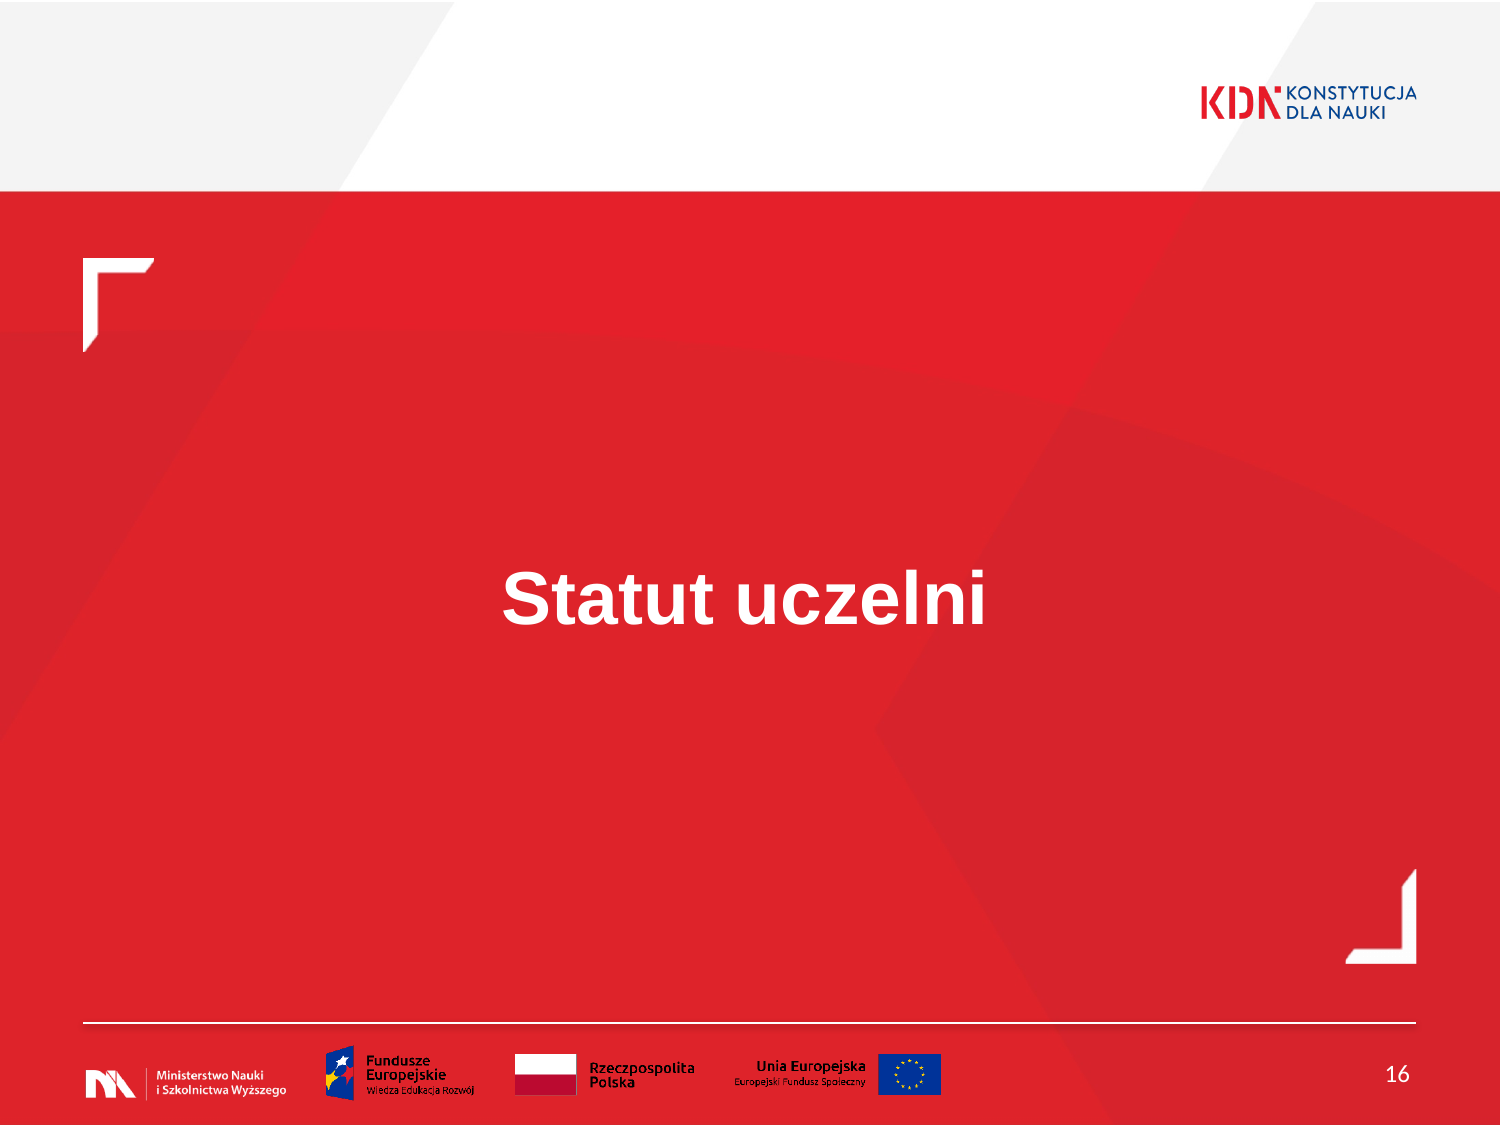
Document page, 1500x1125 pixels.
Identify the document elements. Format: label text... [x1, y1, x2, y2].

picture [0, 2, 1500, 1125]
text_box Statut uczelni [125, 342, 1367, 648]
slide_number 16 [1074, 1042, 1425, 1103]
